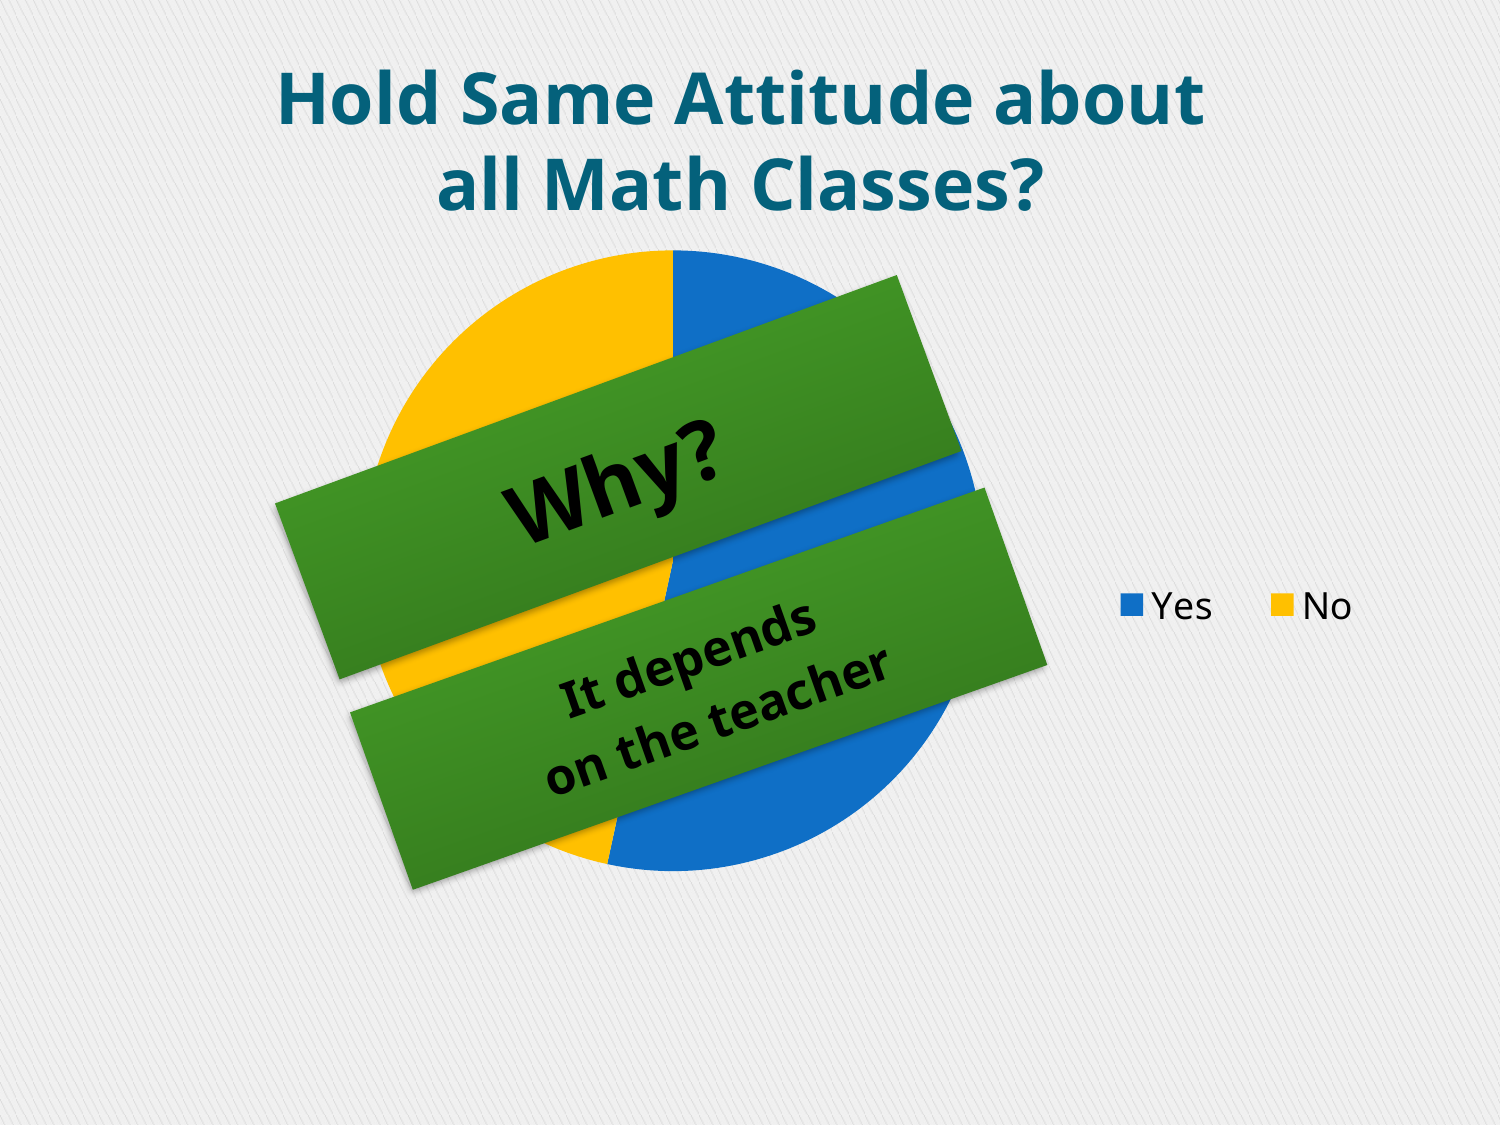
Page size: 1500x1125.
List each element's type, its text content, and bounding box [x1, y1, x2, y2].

title Hold Same Attitude about all Math Classes? [75, 44, 1425, 233]
chart [62, 237, 1413, 885]
